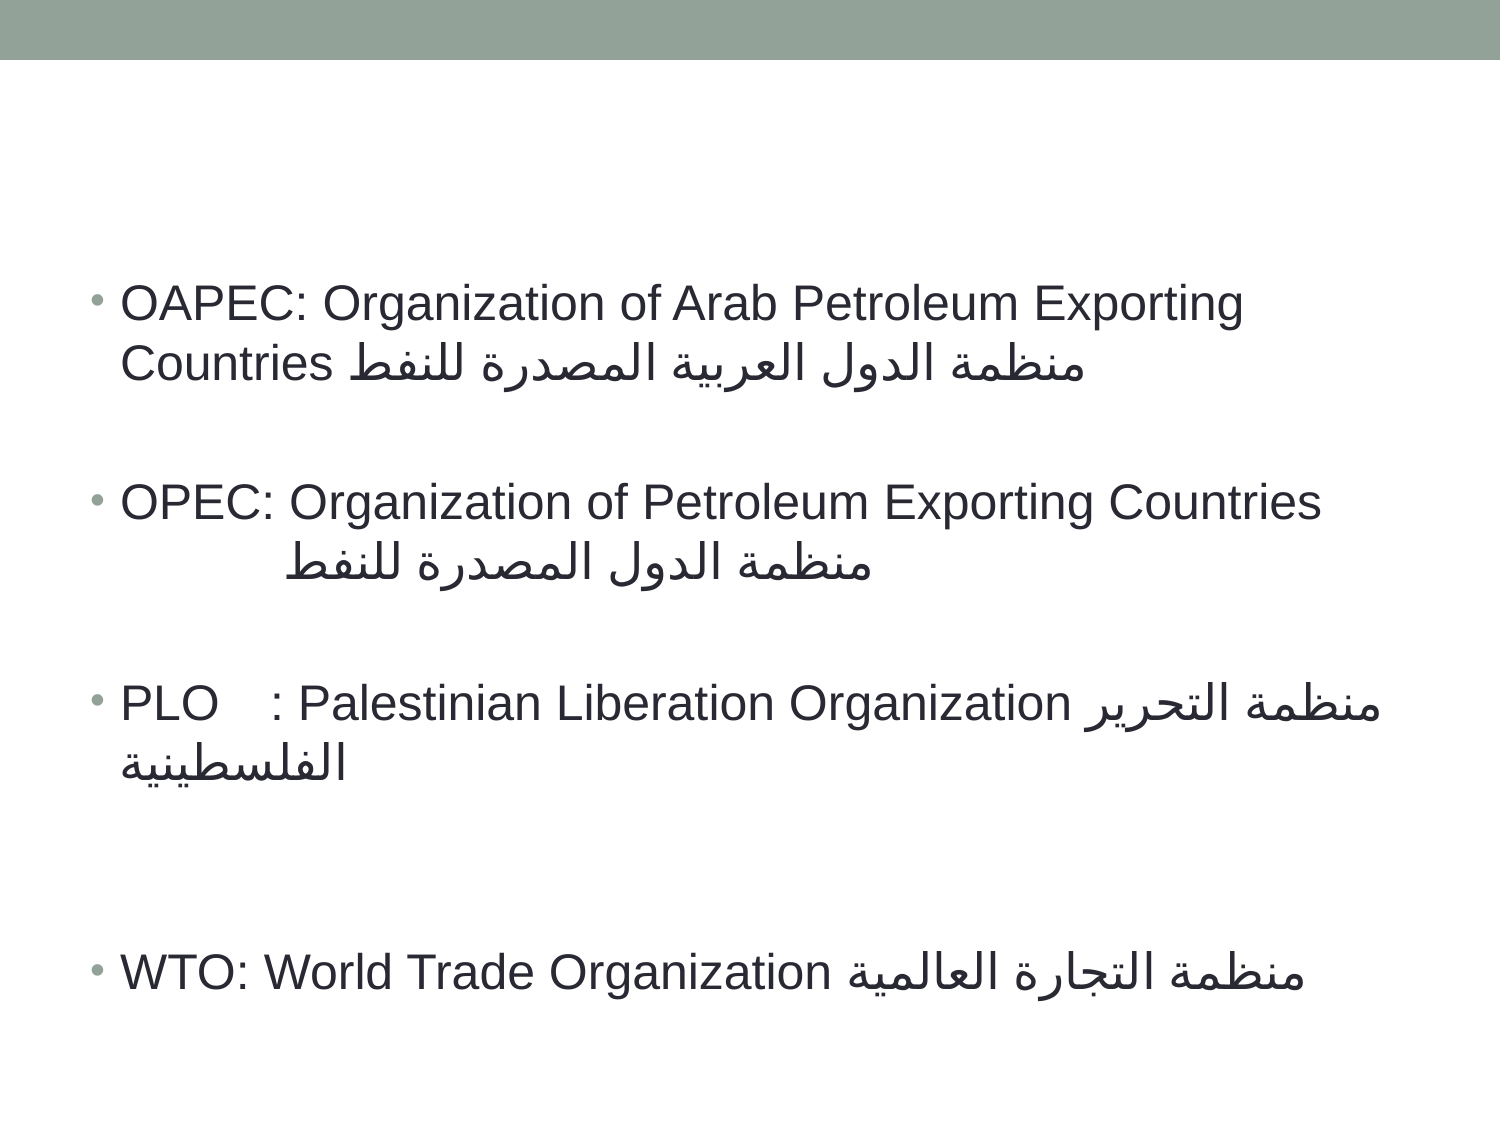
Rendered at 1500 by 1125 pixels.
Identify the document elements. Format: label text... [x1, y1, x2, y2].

list OAPEC: Organization of Arab Petroleum Exporting Countries منظمة الدول العربية المصدرة للنفط OPEC: Organization of Petroleum Exporting Countries منظمة الدول المصدرة للنفط PLO : Palestinian Liberation Organization منظمة التحرير الفلسطينية WTO: World Trade Organization منظمة التجارة العالمية [75, 262, 1425, 1063]
